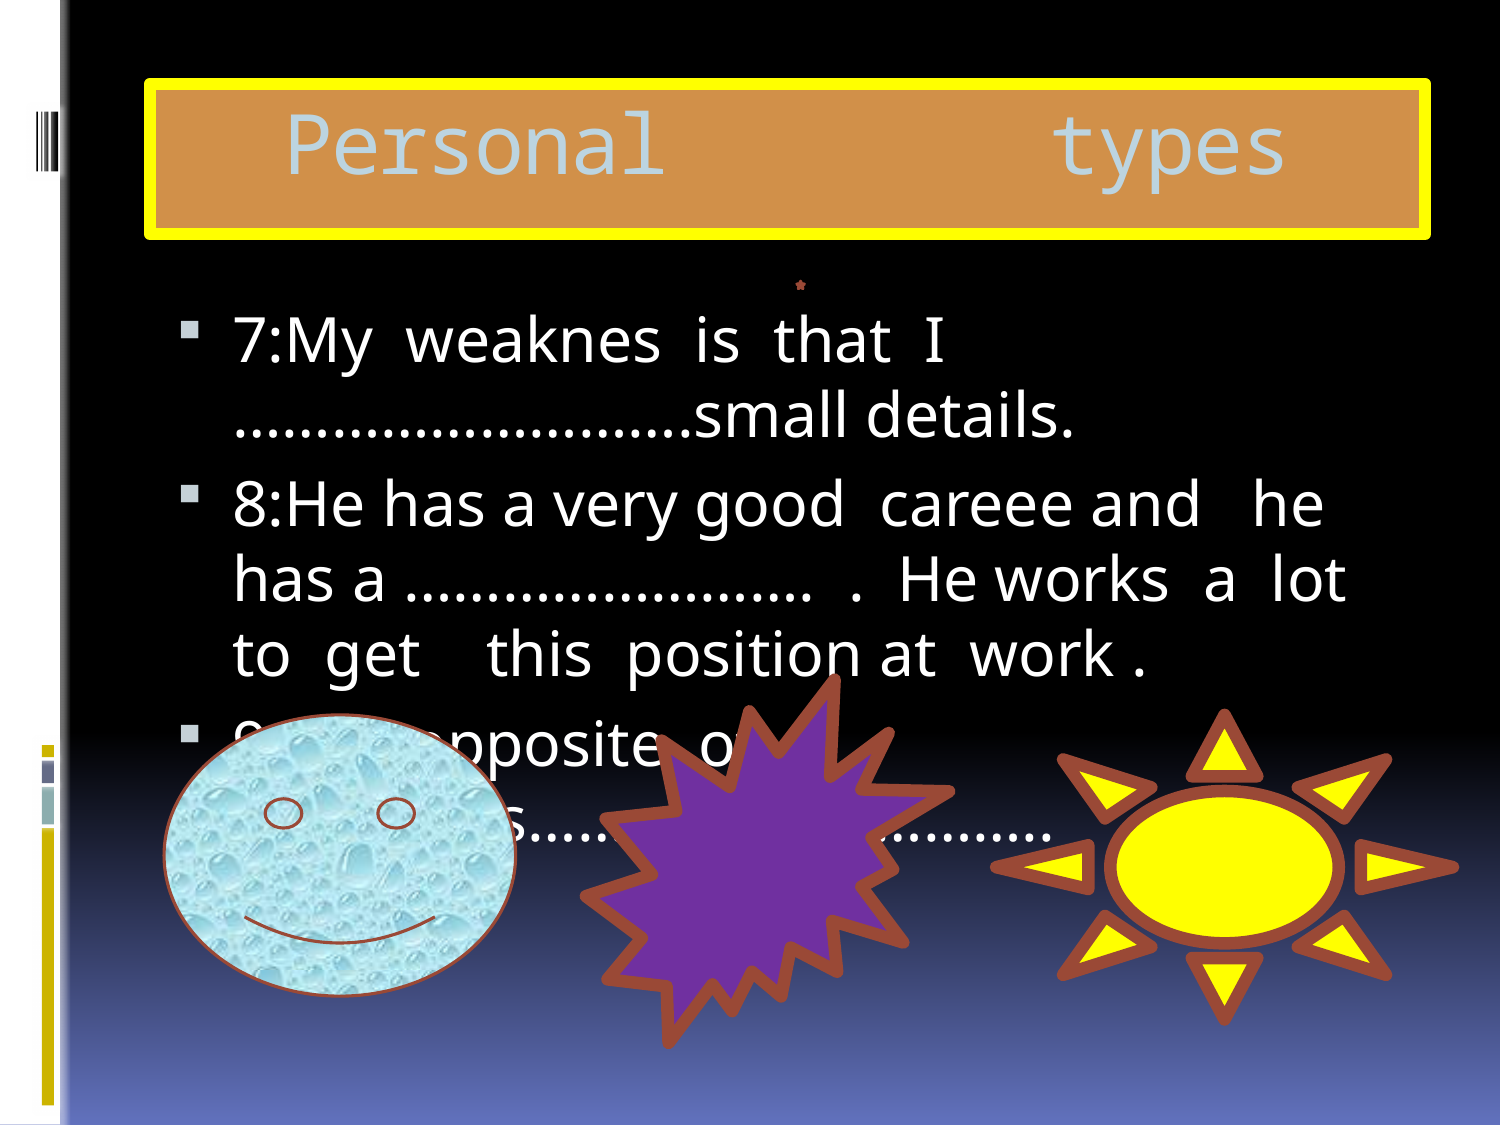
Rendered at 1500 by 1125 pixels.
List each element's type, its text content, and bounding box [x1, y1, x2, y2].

text_box [1296, 914, 1388, 977]
text_box [584, 678, 951, 1045]
text_box [1061, 914, 1153, 977]
text_box [994, 843, 1090, 891]
text_box [1359, 843, 1455, 891]
list 7:My weaknes is that I ……………………….small details. 8:He has a very good careee and he has a ……………………. . He works a lot to get this position at work . 9:The opposite of informalis………………………….. . [150, 292, 1425, 1043]
text_box [1061, 757, 1153, 820]
title Personal types [150, 83, 1425, 234]
text_box [795, 279, 806, 290]
text_box [1296, 757, 1388, 820]
text_box [162, 713, 518, 998]
text_box [1190, 956, 1259, 1022]
text_box [1190, 713, 1259, 778]
text_box [1108, 789, 1341, 945]
